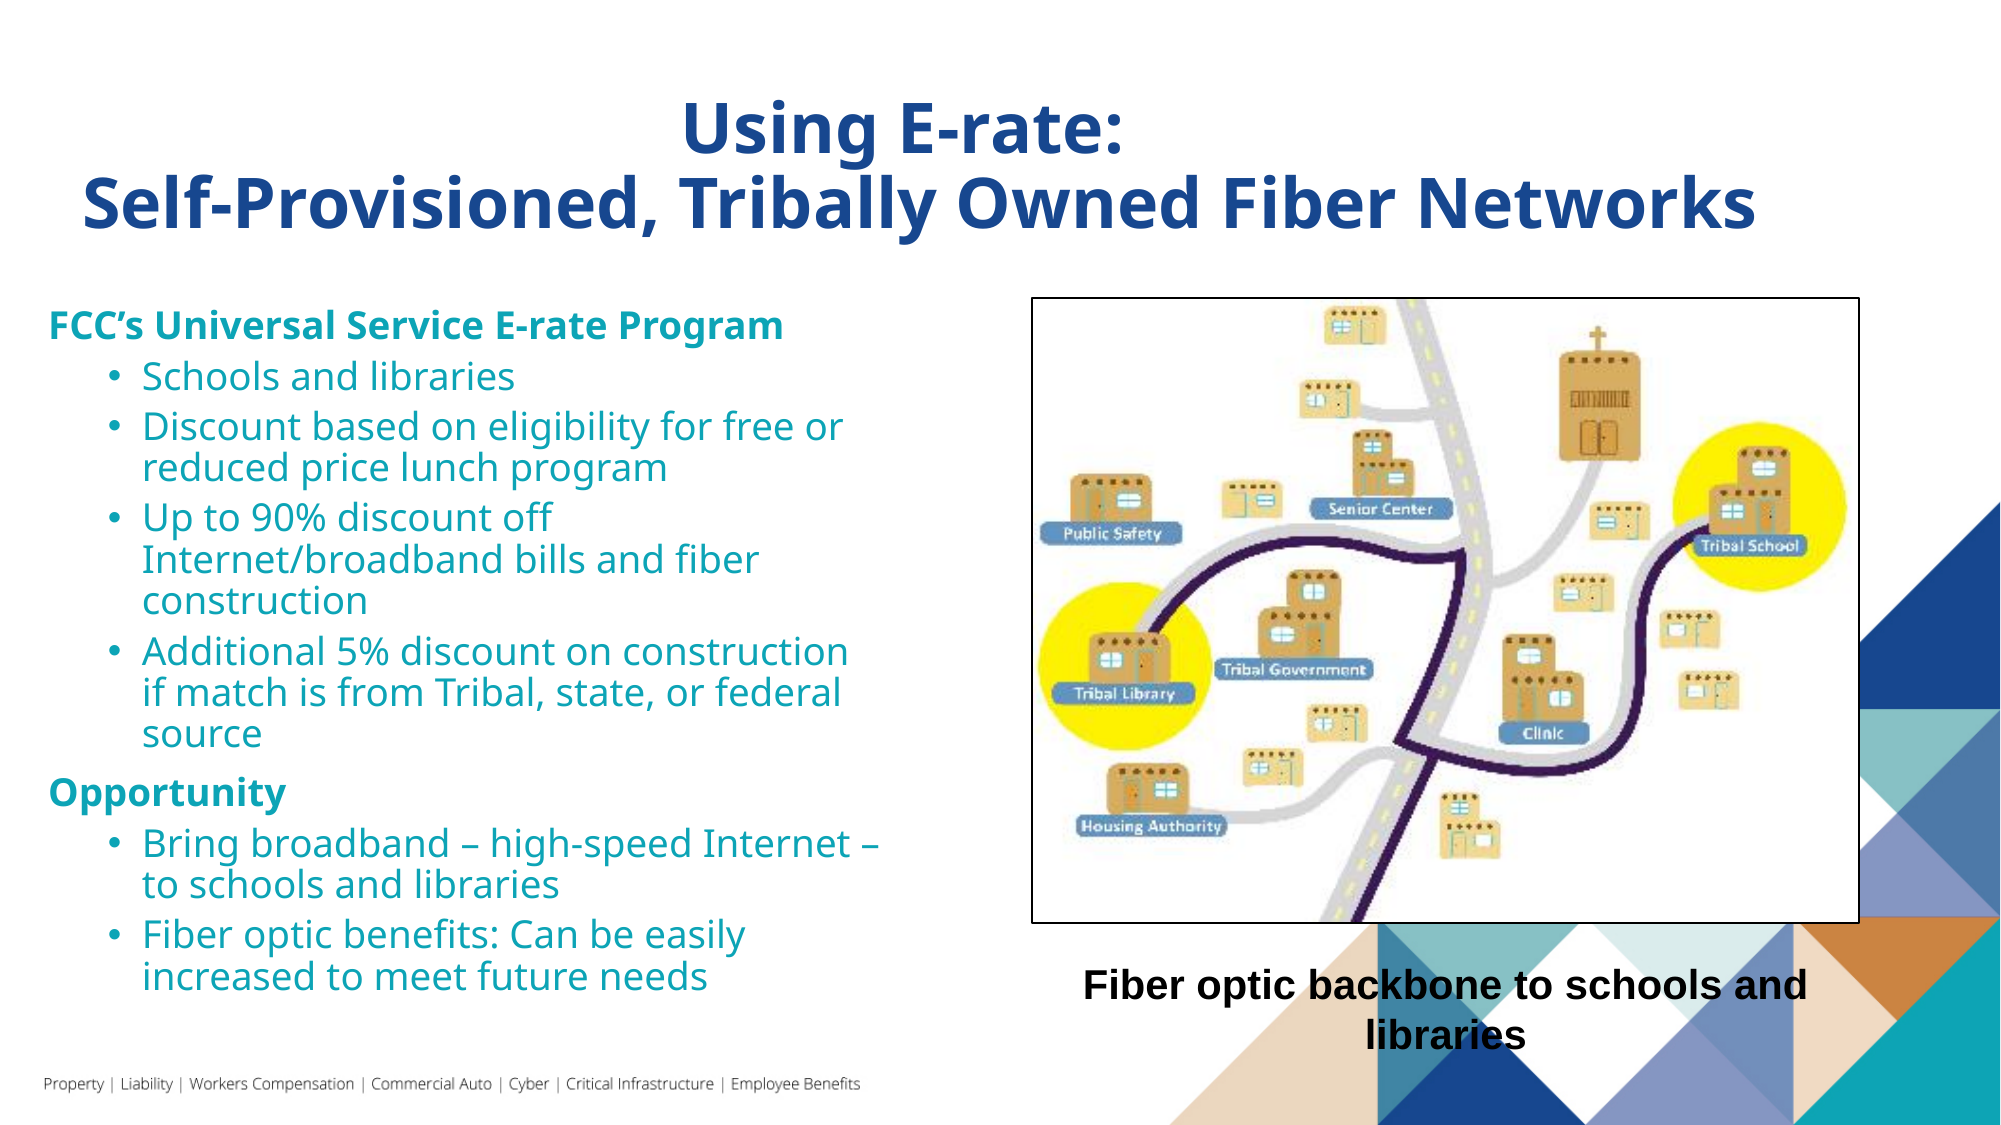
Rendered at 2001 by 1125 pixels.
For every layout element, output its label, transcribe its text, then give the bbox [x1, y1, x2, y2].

picture [0, 0, 2001, 1125]
list FCC’s Universal Service E-rate Program Schools and libraries Discount based on eligibility for free or reduced price lunch program Up to 90% discount off Internet/broadband bills and fiber construction Additional 5% discount on construction if match is from Tribal, state, or federal source Opportunity Bring broadband – high-speed Internet – to schools and libraries Fiber optic benefits: Can be easily increased to meet future needs [24, 299, 899, 1014]
title Using E-rate: Self-Provisioned, Tribally Owned Fiber Networks [58, 59, 1784, 278]
text_box Fiber optic backbone to schools and libraries [1033, 943, 1859, 1066]
